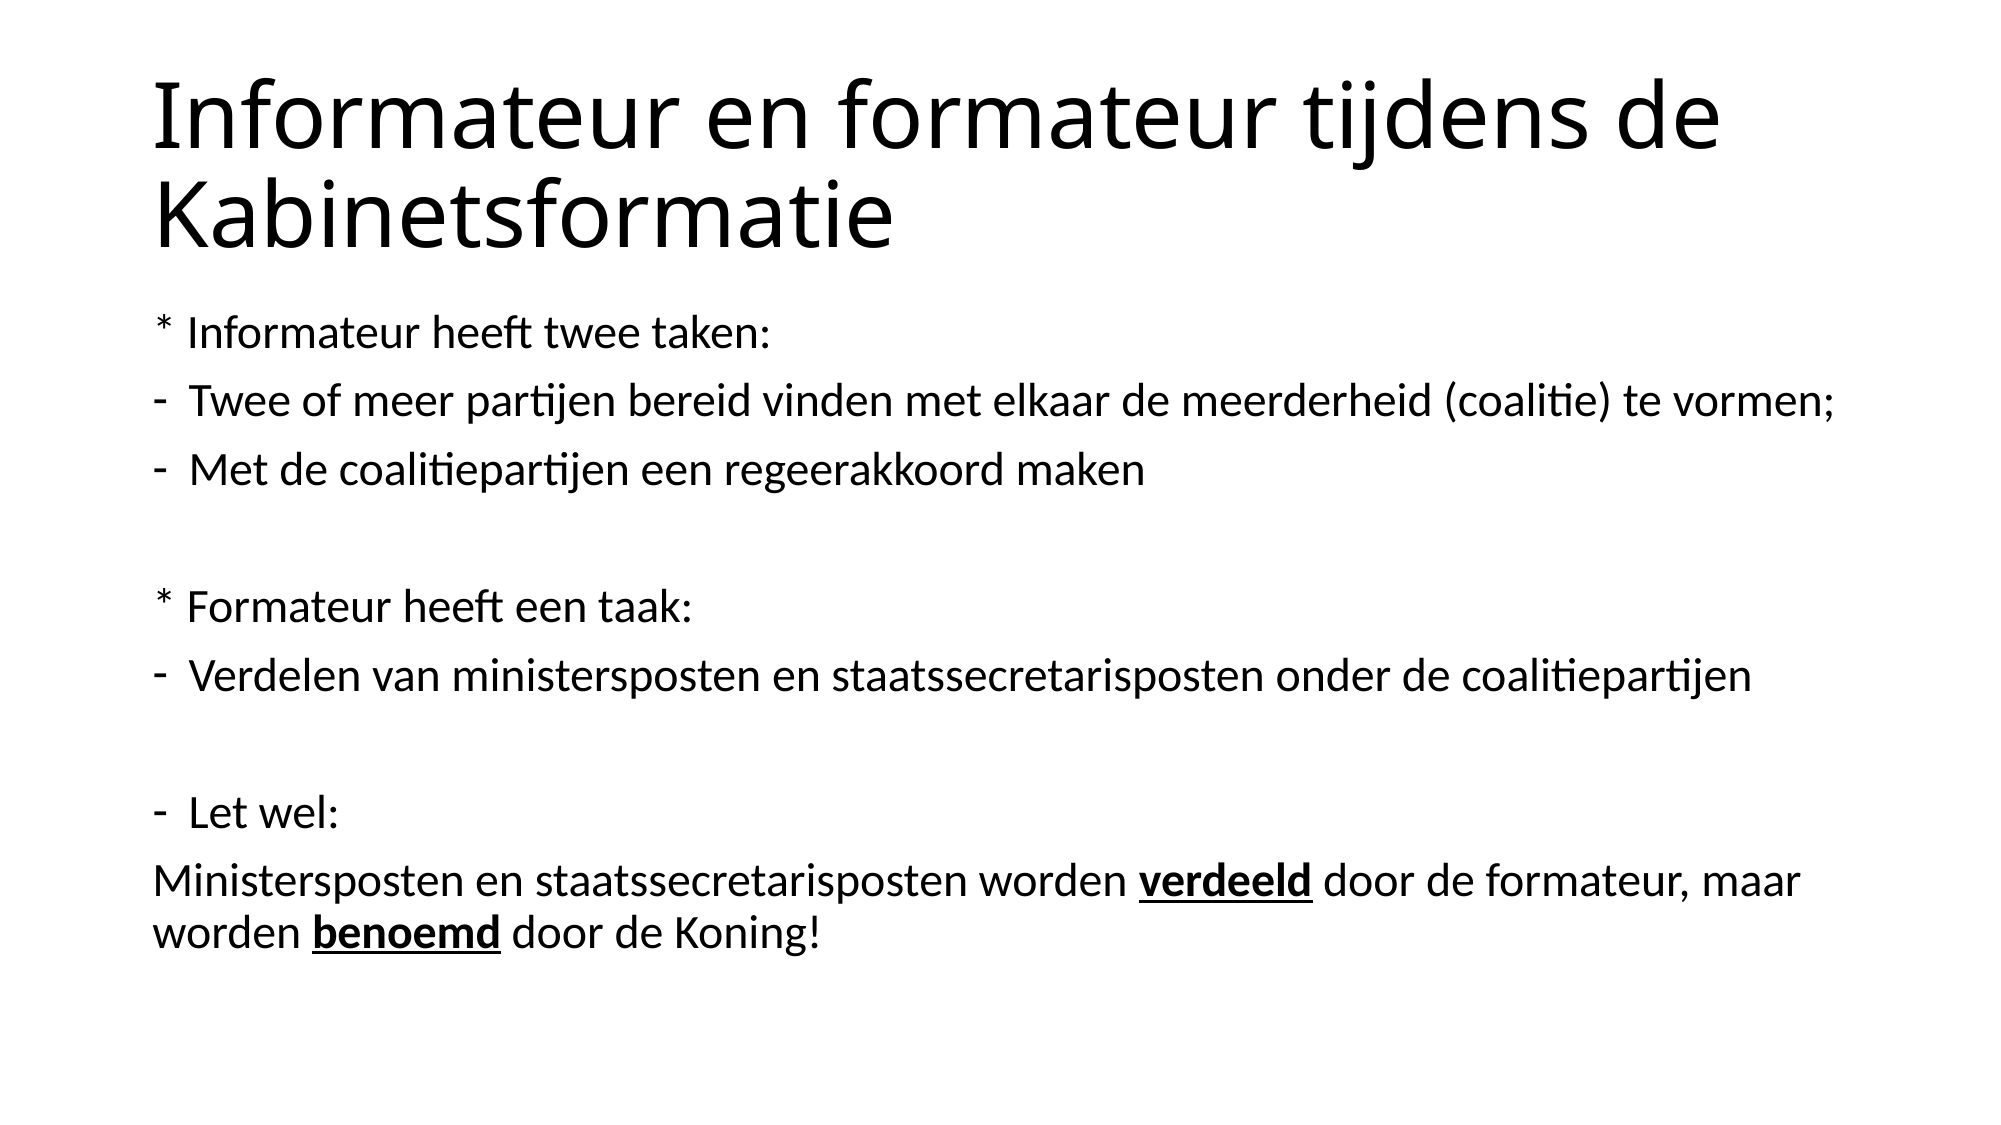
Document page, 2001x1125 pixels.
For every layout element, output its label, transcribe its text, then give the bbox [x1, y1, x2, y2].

title Informateur en formateur tijdens de Kabinetsformatie [137, 59, 1863, 278]
list * Informateur heeft twee taken: Twee of meer partijen bereid vinden met elkaar de meerderheid (coalitie) te vormen; Met de coalitiepartijen een regeerakkoord maken * Formateur heeft een taak: Verdelen van ministersposten en staatssecretarisposten onder de coalitiepartijen Let wel: Ministersposten en staatssecretarisposten worden verdeeld door de formateur, maar worden benoemd door de Koning! [137, 299, 1863, 1014]
